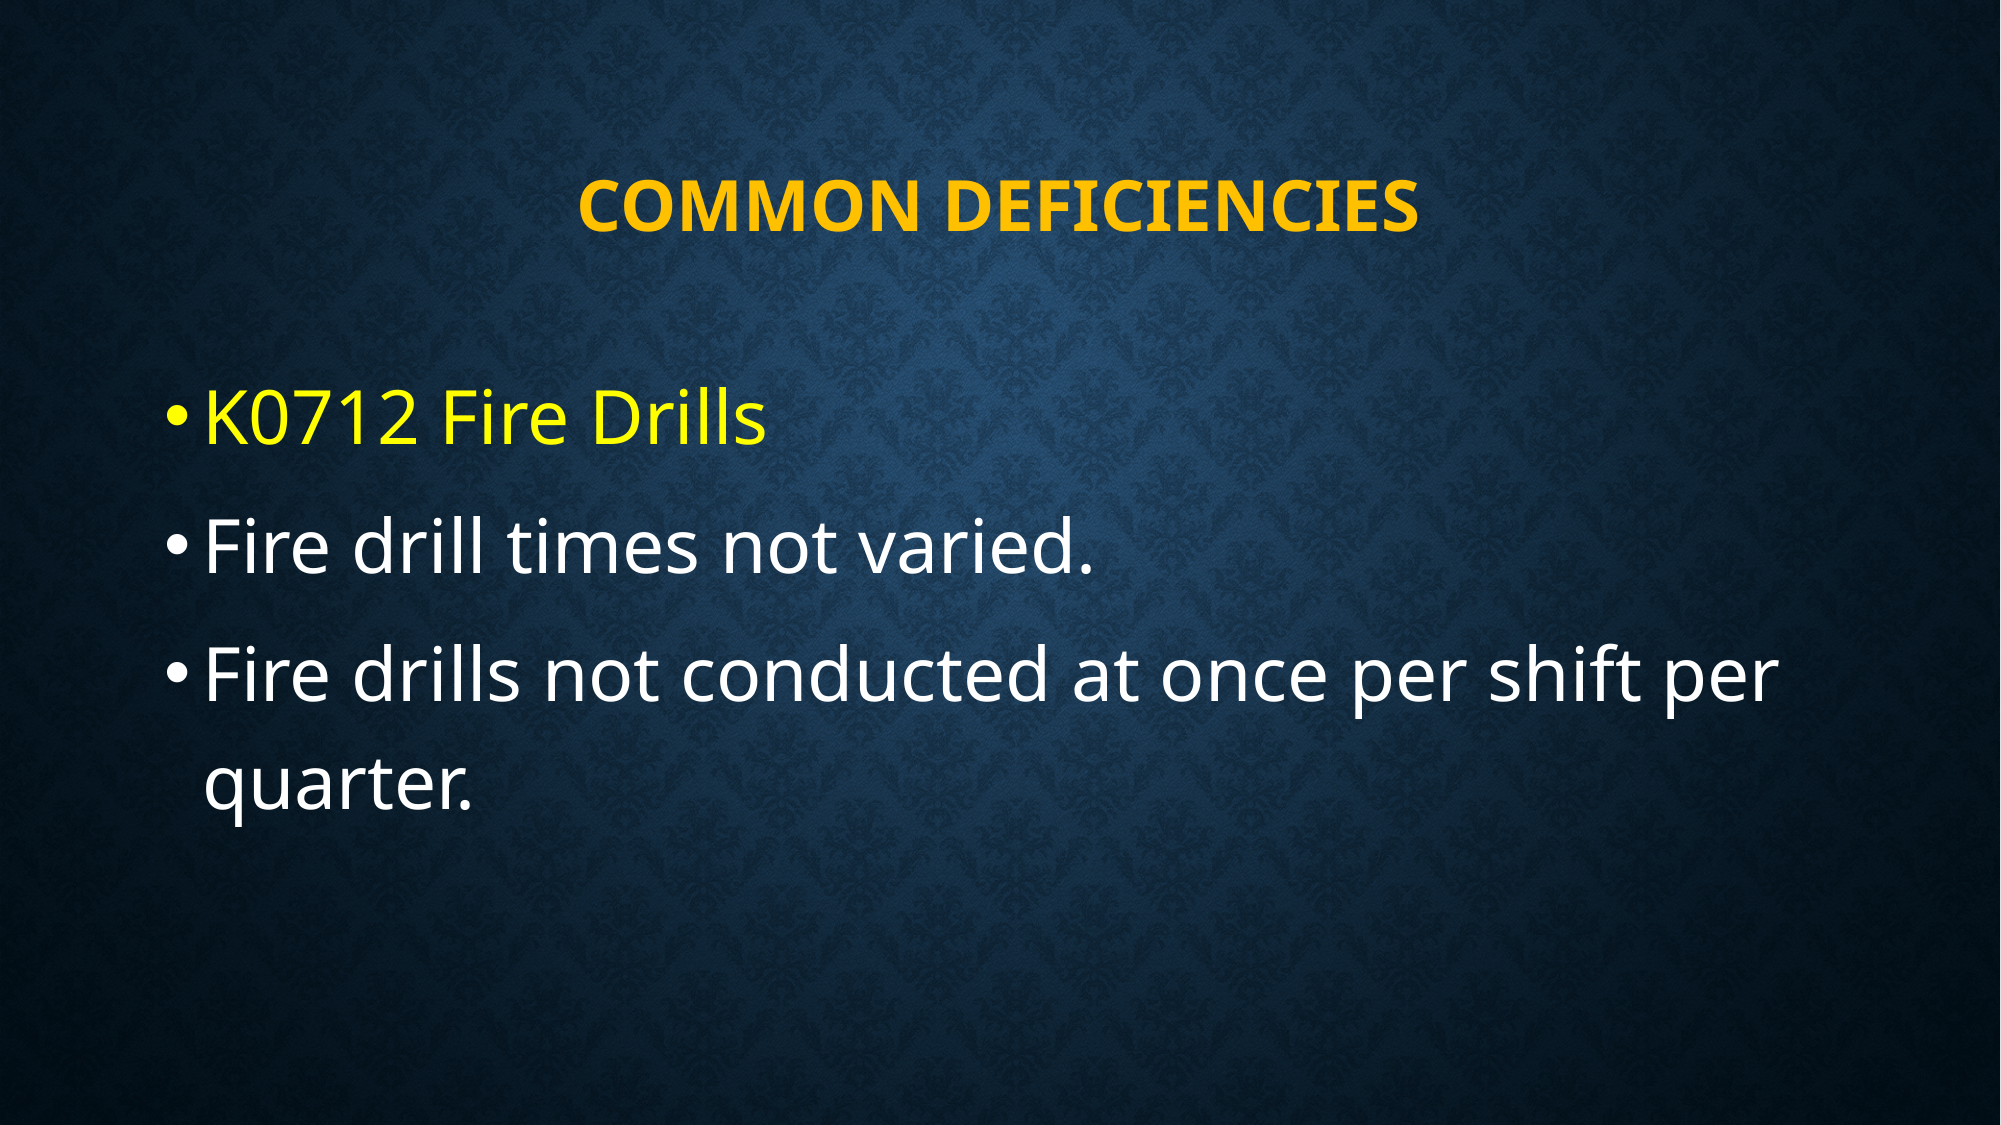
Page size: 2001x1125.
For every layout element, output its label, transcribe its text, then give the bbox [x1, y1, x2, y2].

title Common deficiencies [149, 99, 1849, 318]
list K0712 Fire Drills Fire drill times not varied. Fire drills not conducted at once per shift per quarter. [149, 343, 1849, 950]
